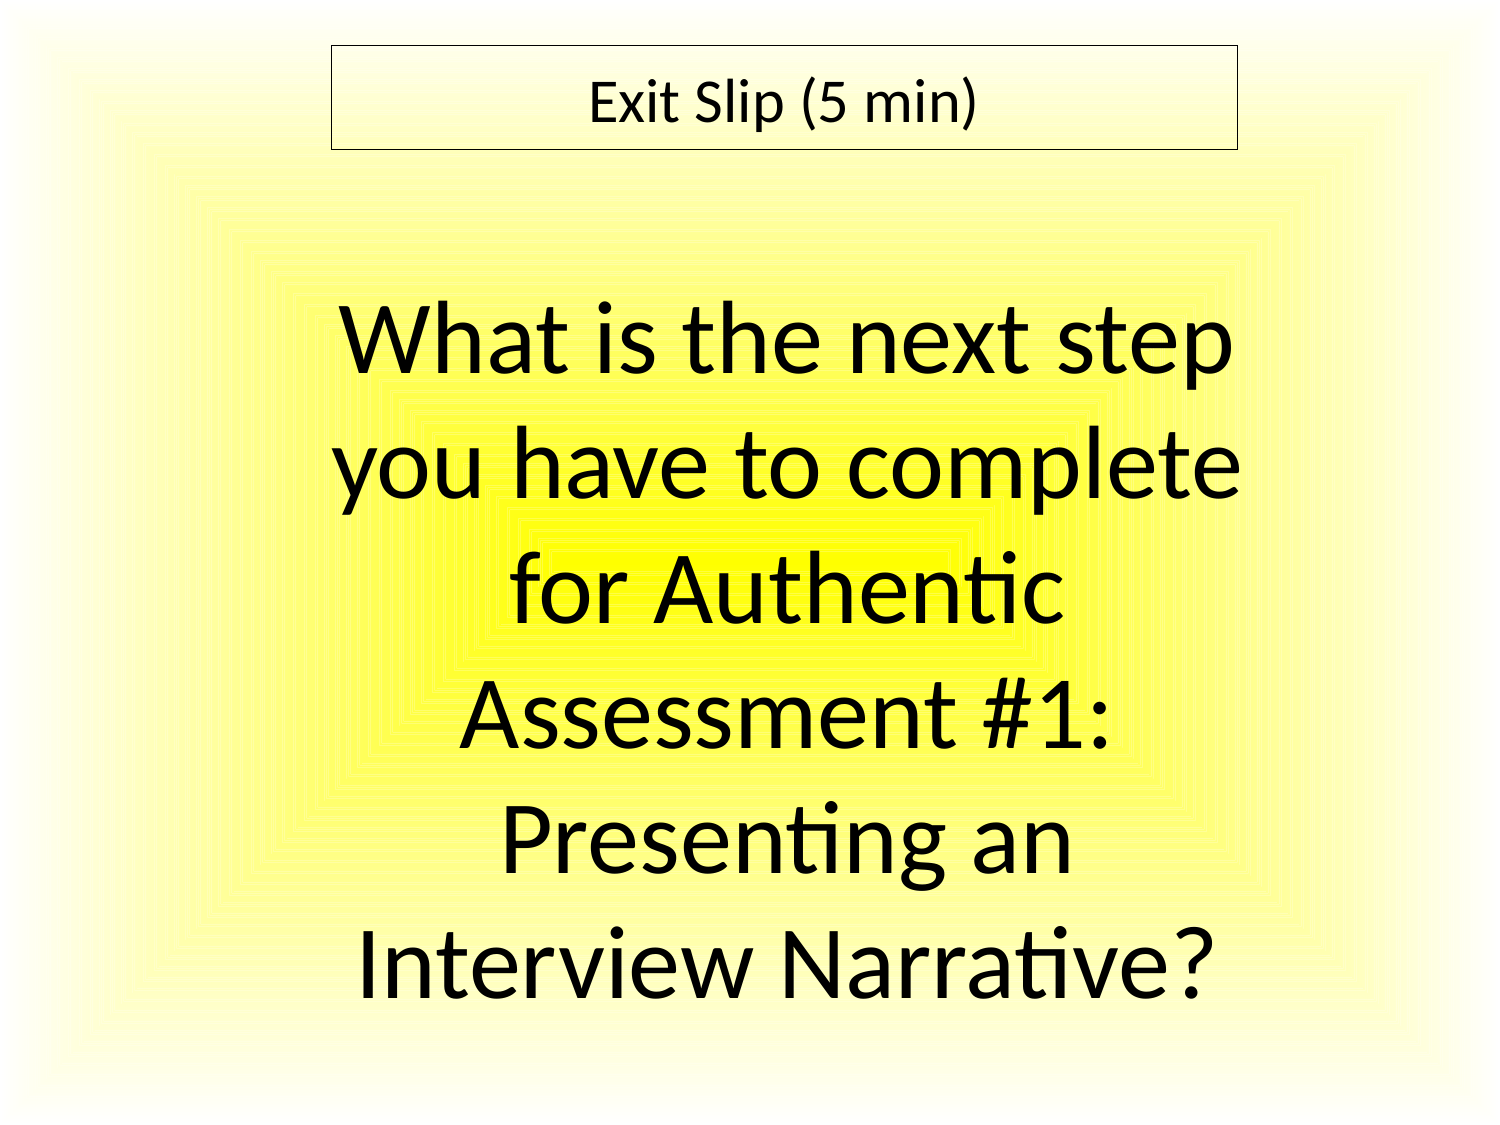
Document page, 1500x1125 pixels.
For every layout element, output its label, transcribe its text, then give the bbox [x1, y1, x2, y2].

text_box What is the next step you have to complete for Authentic Assessment #1: Presenting an Interview Narrative? [287, 262, 1288, 1027]
text_box Exit Slip (5 min) [331, 45, 1238, 150]
